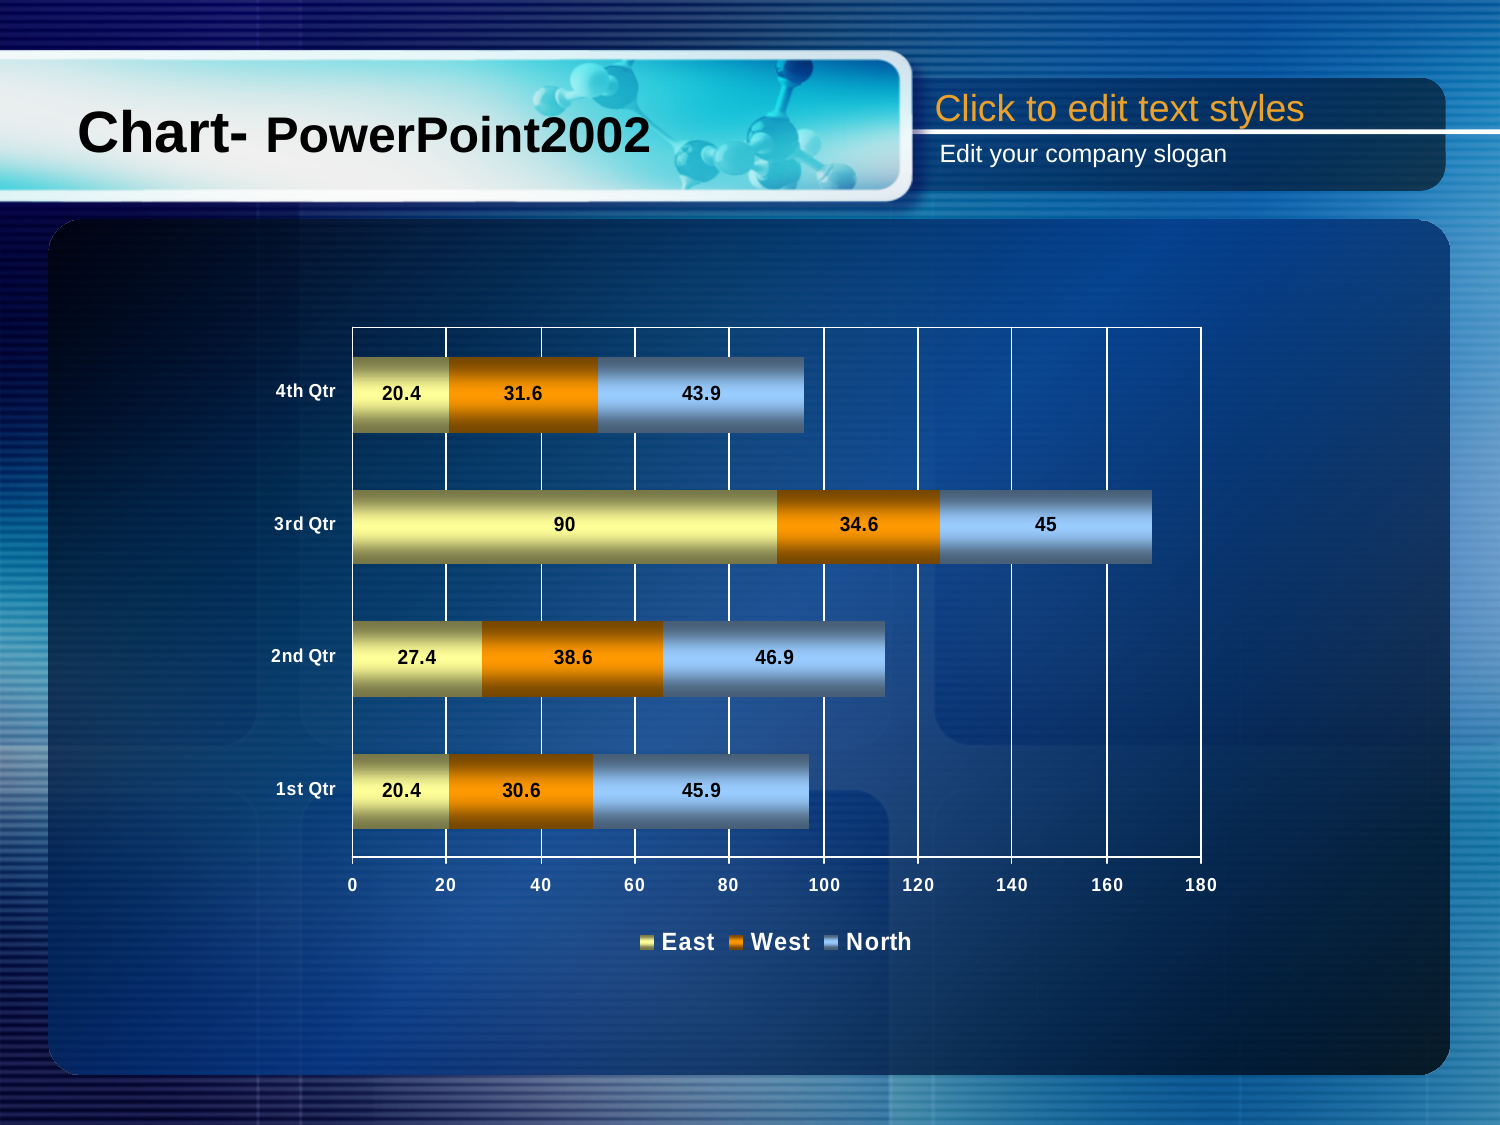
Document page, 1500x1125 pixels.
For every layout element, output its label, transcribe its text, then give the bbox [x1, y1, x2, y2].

text_box Click to edit text styles [919, 76, 1461, 137]
text_box Edit your company slogan [924, 129, 1429, 175]
title Chart- PowerPoint2002 [62, 82, 876, 176]
picture [0, 568, 48, 573]
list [244, 303, 1244, 972]
picture [0, 548, 48, 554]
picture [0, 0, 1500, 1125]
